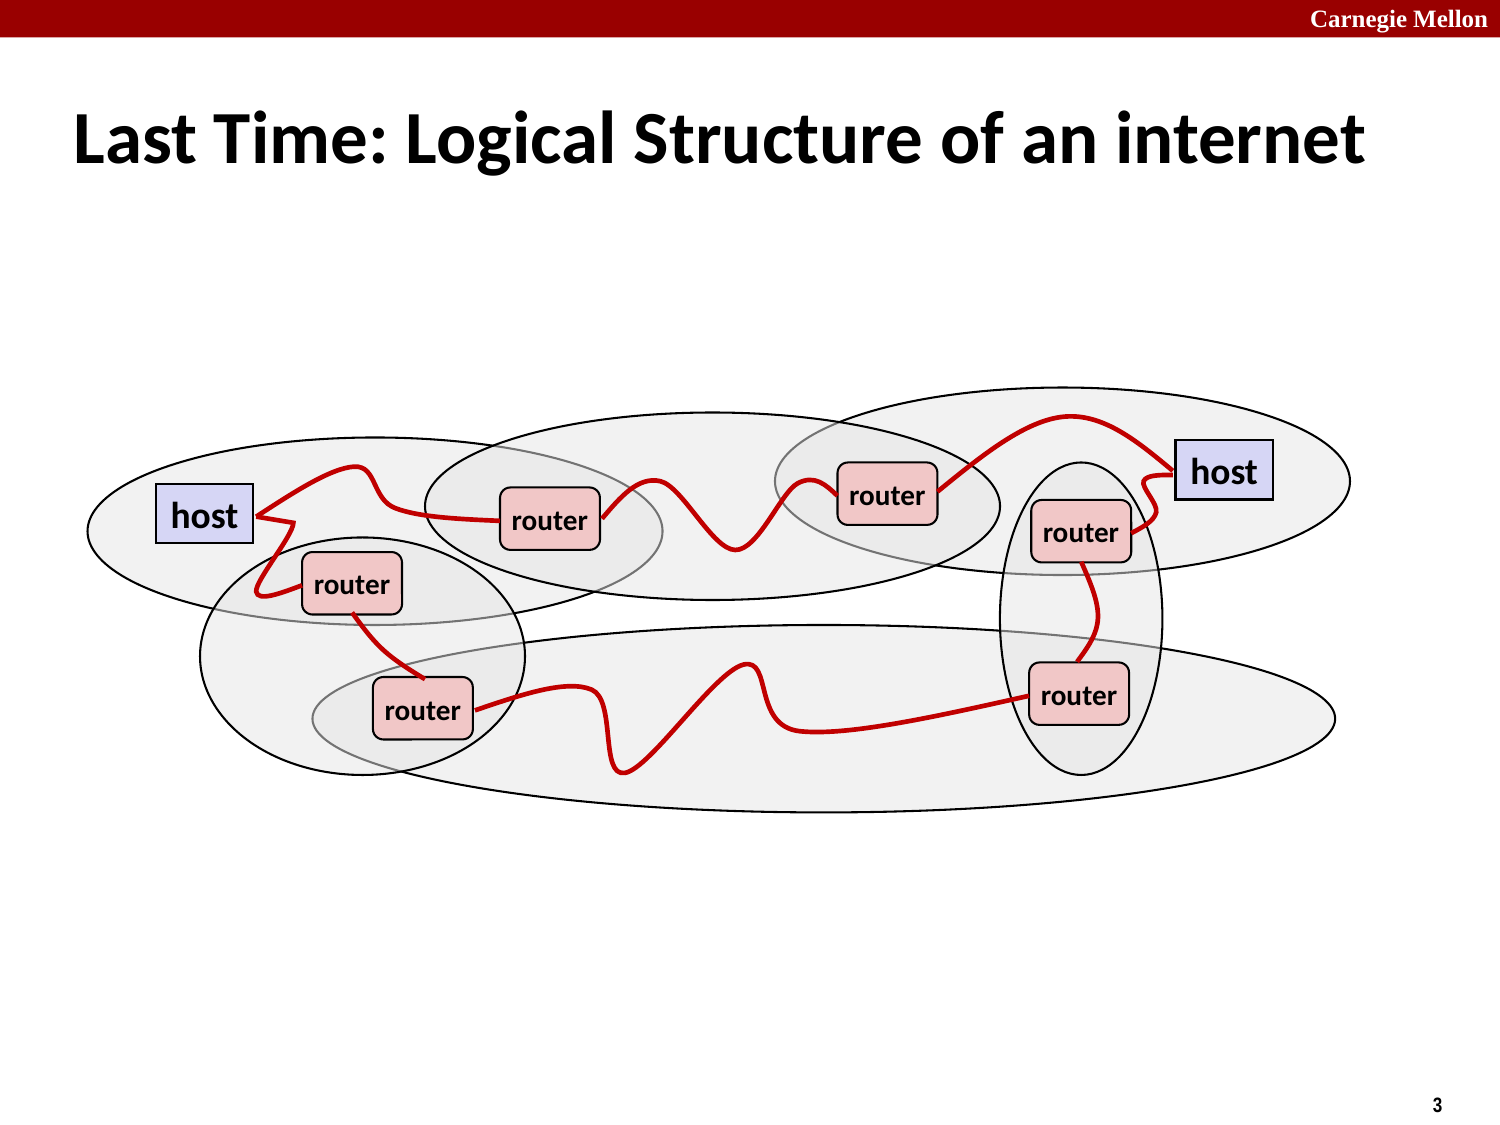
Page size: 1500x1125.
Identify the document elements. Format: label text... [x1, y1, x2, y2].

text_box [1077, 561, 1098, 662]
text_box [256, 517, 303, 597]
title Last Time: Logical Structure of an internet [58, 71, 1463, 197]
text_box [517, 624, 1010, 706]
text_box [403, 648, 1336, 813]
text_box router [1029, 662, 1130, 725]
text_box [200, 537, 526, 775]
text_box [265, 517, 594, 614]
text_box router [1031, 499, 1132, 563]
text_box [839, 387, 1351, 570]
text_box router [302, 552, 403, 615]
text_box [256, 466, 500, 521]
text_box [937, 416, 1173, 492]
text_box [352, 612, 426, 680]
text_box router [500, 487, 601, 550]
text_box router [837, 462, 938, 525]
text_box [1011, 525, 1163, 775]
text_box [937, 483, 1040, 573]
text_box [87, 437, 492, 609]
text_box [1131, 474, 1173, 534]
text_box [425, 412, 1001, 601]
text_box [602, 479, 838, 550]
text_box [474, 664, 1030, 773]
text_box router [372, 677, 473, 740]
text_box host [155, 483, 254, 544]
text_box host [1175, 439, 1273, 500]
text_box [999, 476, 1143, 696]
